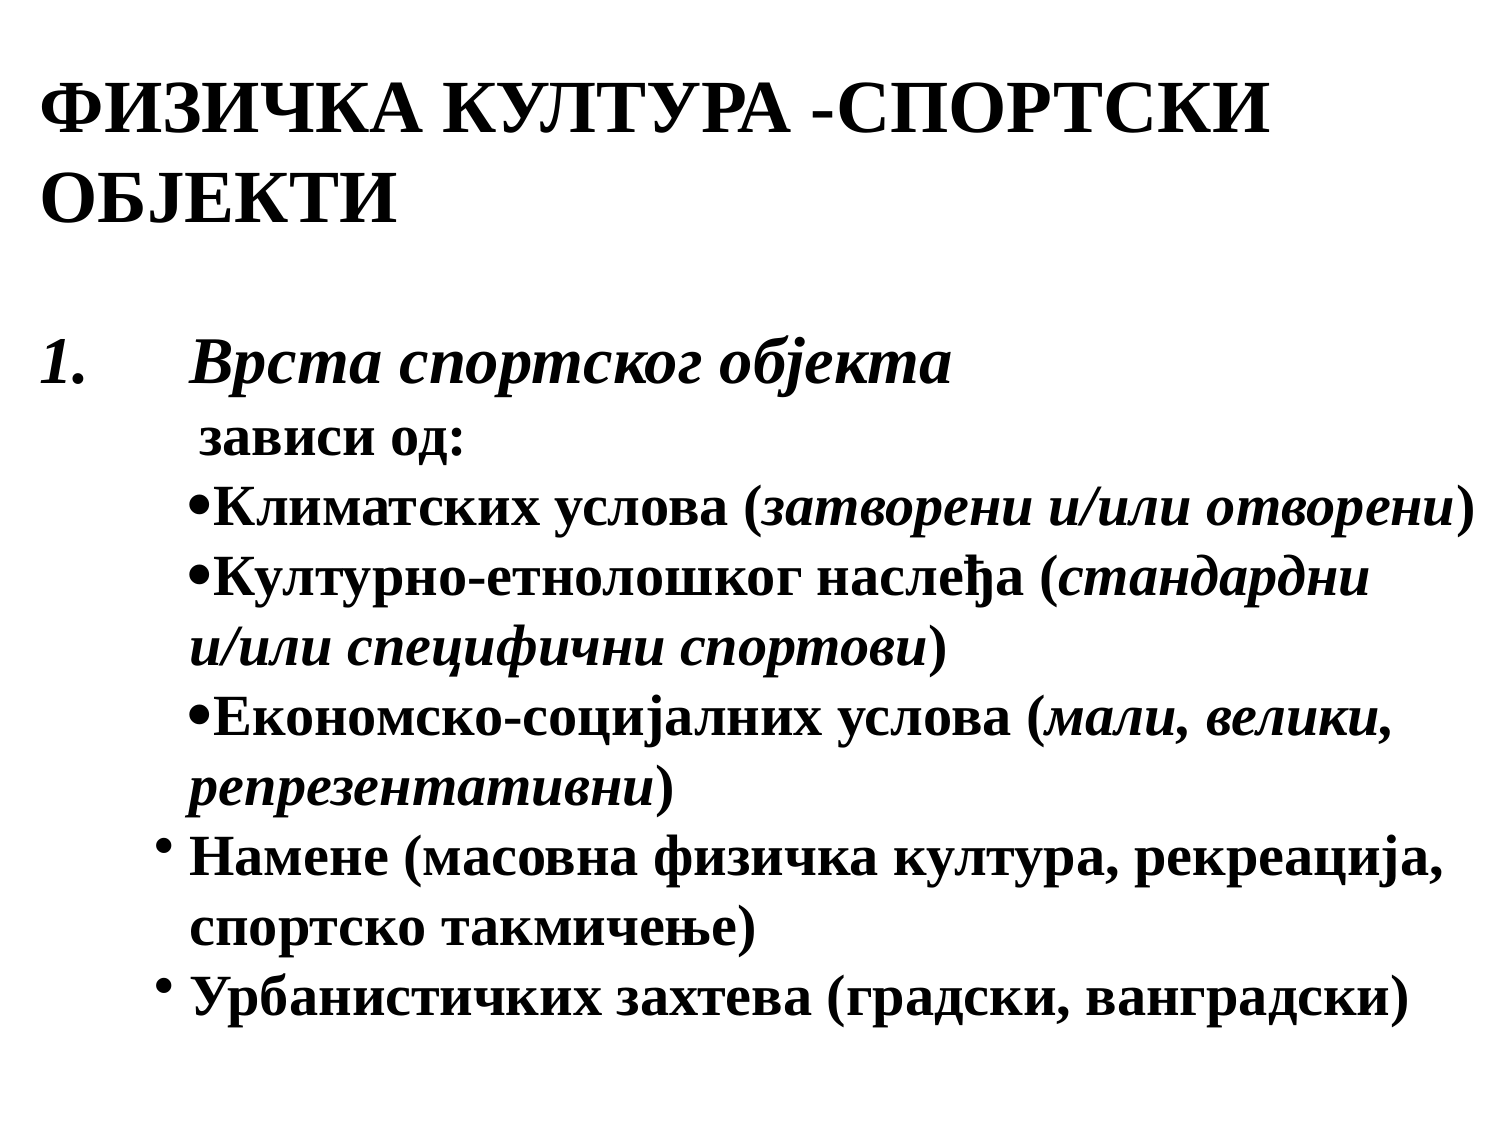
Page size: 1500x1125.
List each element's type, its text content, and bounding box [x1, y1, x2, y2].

text_box ФИЗИЧКА КУЛТУРА -СПОРТСКИ ОБЈЕКТИ 1. Врста спортског објекта зависи од: ·Климатских услова (затворени и/или отворени) ·Културно-етнолошког наслеђа (стандардни и/или специфични спортови) ·Економско-социјалних услова (мали, велики, репрезентативни) Намене (масовна физичка култура, рекреација, спортско такмичење) Урбанистичких захтева (градски, ванградски) [24, 49, 1500, 1105]
